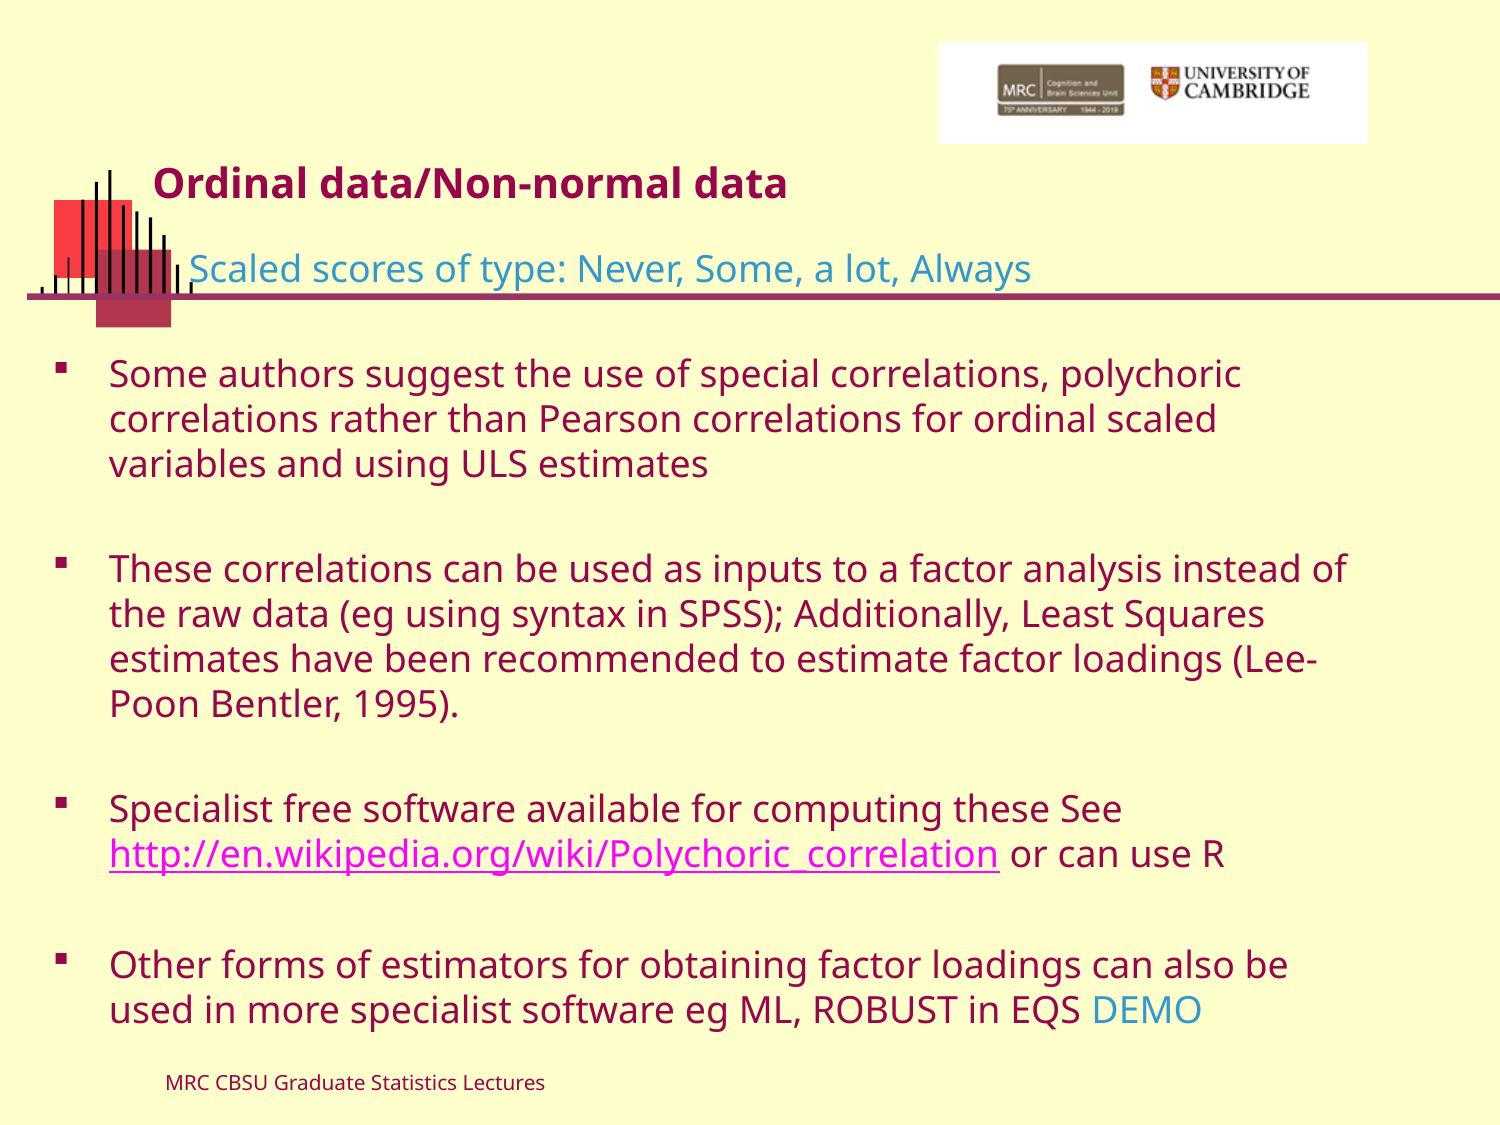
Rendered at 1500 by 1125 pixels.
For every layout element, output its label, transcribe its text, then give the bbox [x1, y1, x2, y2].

footer MRC CBSU Graduate Statistics Lectures [149, 1062, 988, 1101]
list Scaled scores of type: Never, Some, a lot, Always Some authors suggest the use of special correlations, polychoric correlations rather than Pearson correlations for ordinal scaled variables and using ULS estimates These correlations can be used as inputs to a factor analysis instead of the raw data (eg using syntax in SPSS); Additionally, Least Squares estimates have been recommended to estimate factor loadings (Lee-Poon Bentler, 1995). Specialist free software available for computing these See http://en.wikipedia.org/wiki/Polychoric_correlation or can use R Other forms of estimators for obtaining factor loadings can also be used in more specialist software eg ML, ROBUST in EQS DEMO [37, 237, 1388, 1013]
title Ordinal data/Non-normal data [137, 137, 988, 233]
picture [939, 42, 1368, 144]
